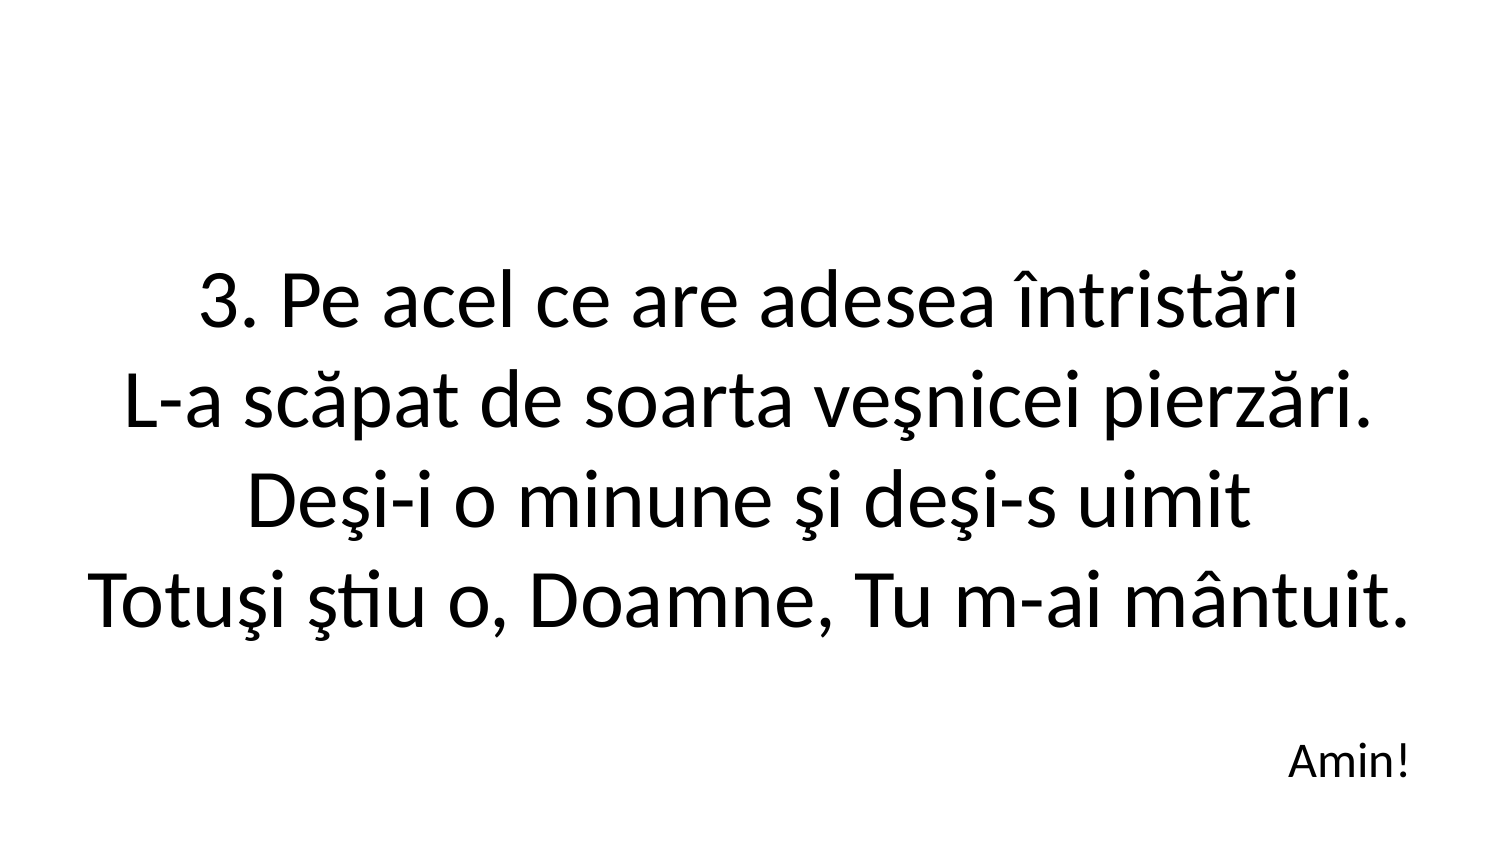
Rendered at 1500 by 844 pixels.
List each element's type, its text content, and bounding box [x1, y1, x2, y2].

text_box Amin! [1273, 674, 1427, 795]
text_box 3. Pe acel ce are adesea întristări L-a scăpat de soarta veşnicei pierzări. Deşi-i o minune şi deşi-s uimit Totuşi ştiu o, Doamne, Tu m-ai mântuit. [72, 192, 1428, 652]
